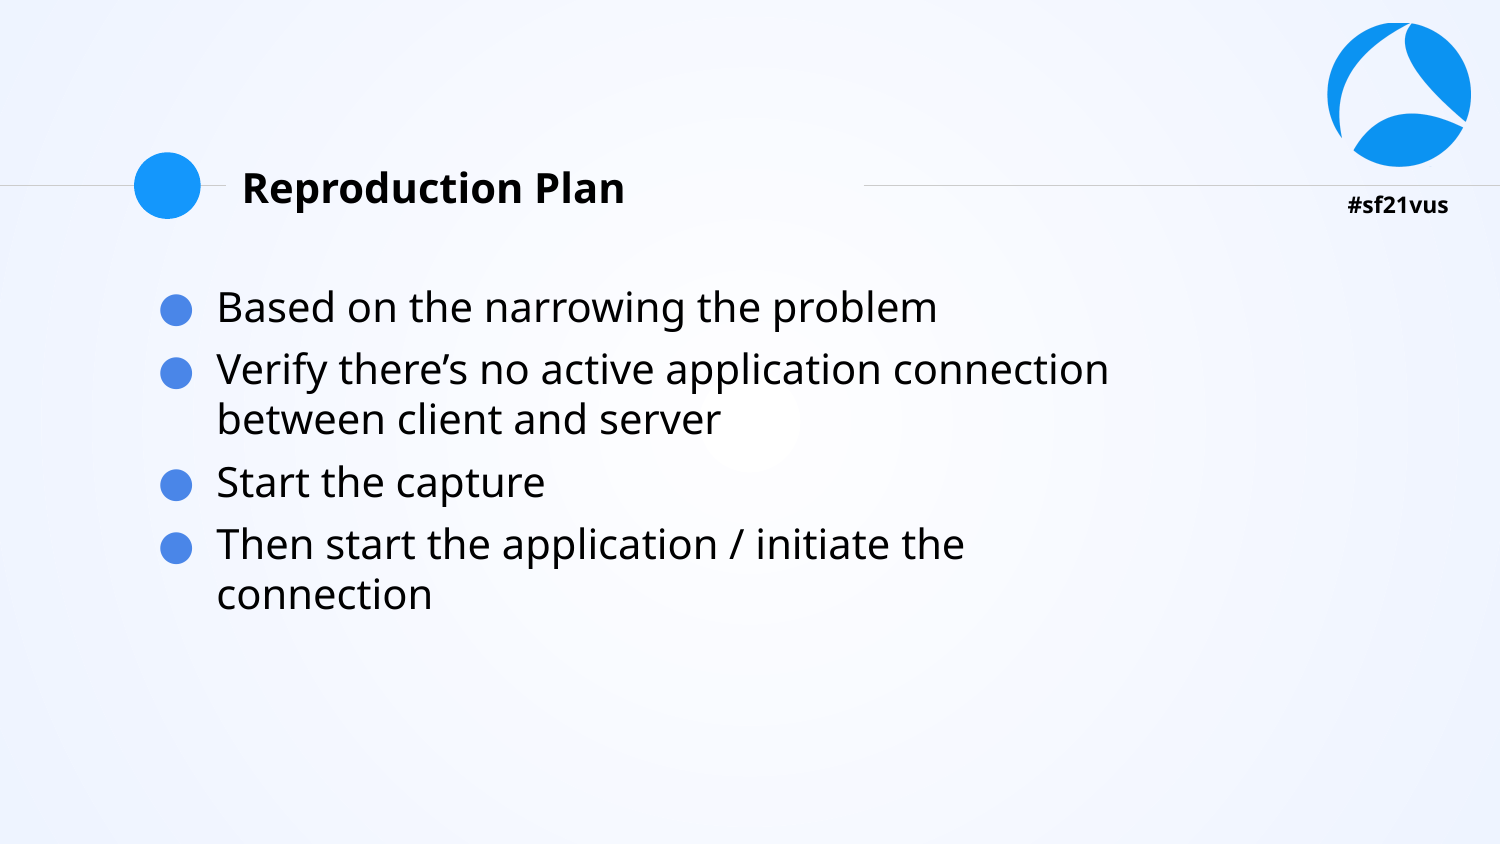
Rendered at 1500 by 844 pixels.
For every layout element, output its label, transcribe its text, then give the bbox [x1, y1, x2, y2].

title Reproduction Plan [226, 151, 863, 223]
list Based on the narrowing the problem Verify there’s no active application connection between client and server Start the capture Then start the application / initiate the connection [126, 265, 1163, 796]
picture [1327, 23, 1471, 167]
